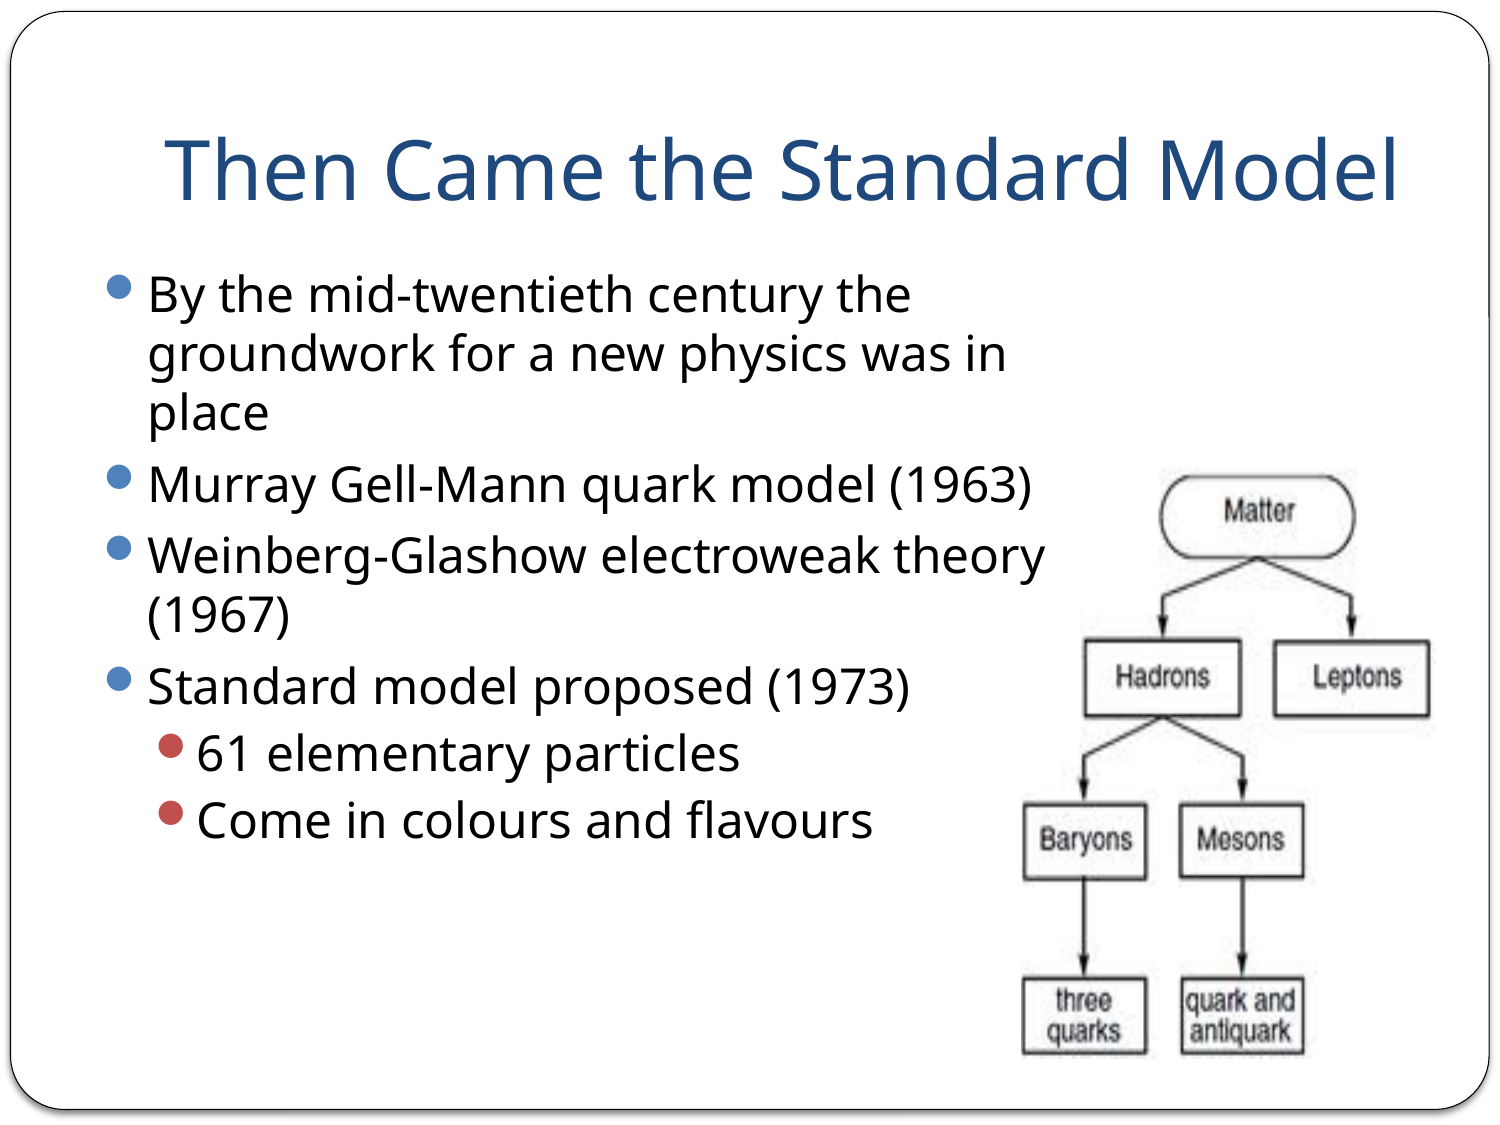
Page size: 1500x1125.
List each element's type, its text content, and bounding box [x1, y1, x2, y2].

list By the mid-twentieth century the groundwork for a new physics was in place Murray Gell-Mann quark model (1963) Weinberg-Glashow electroweak theory (1967) Standard model proposed (1973) 61 elementary particles Come in colours and flavours [88, 255, 1099, 858]
picture [1021, 467, 1436, 1060]
title Then Came the Standard Model [150, 45, 1425, 233]
